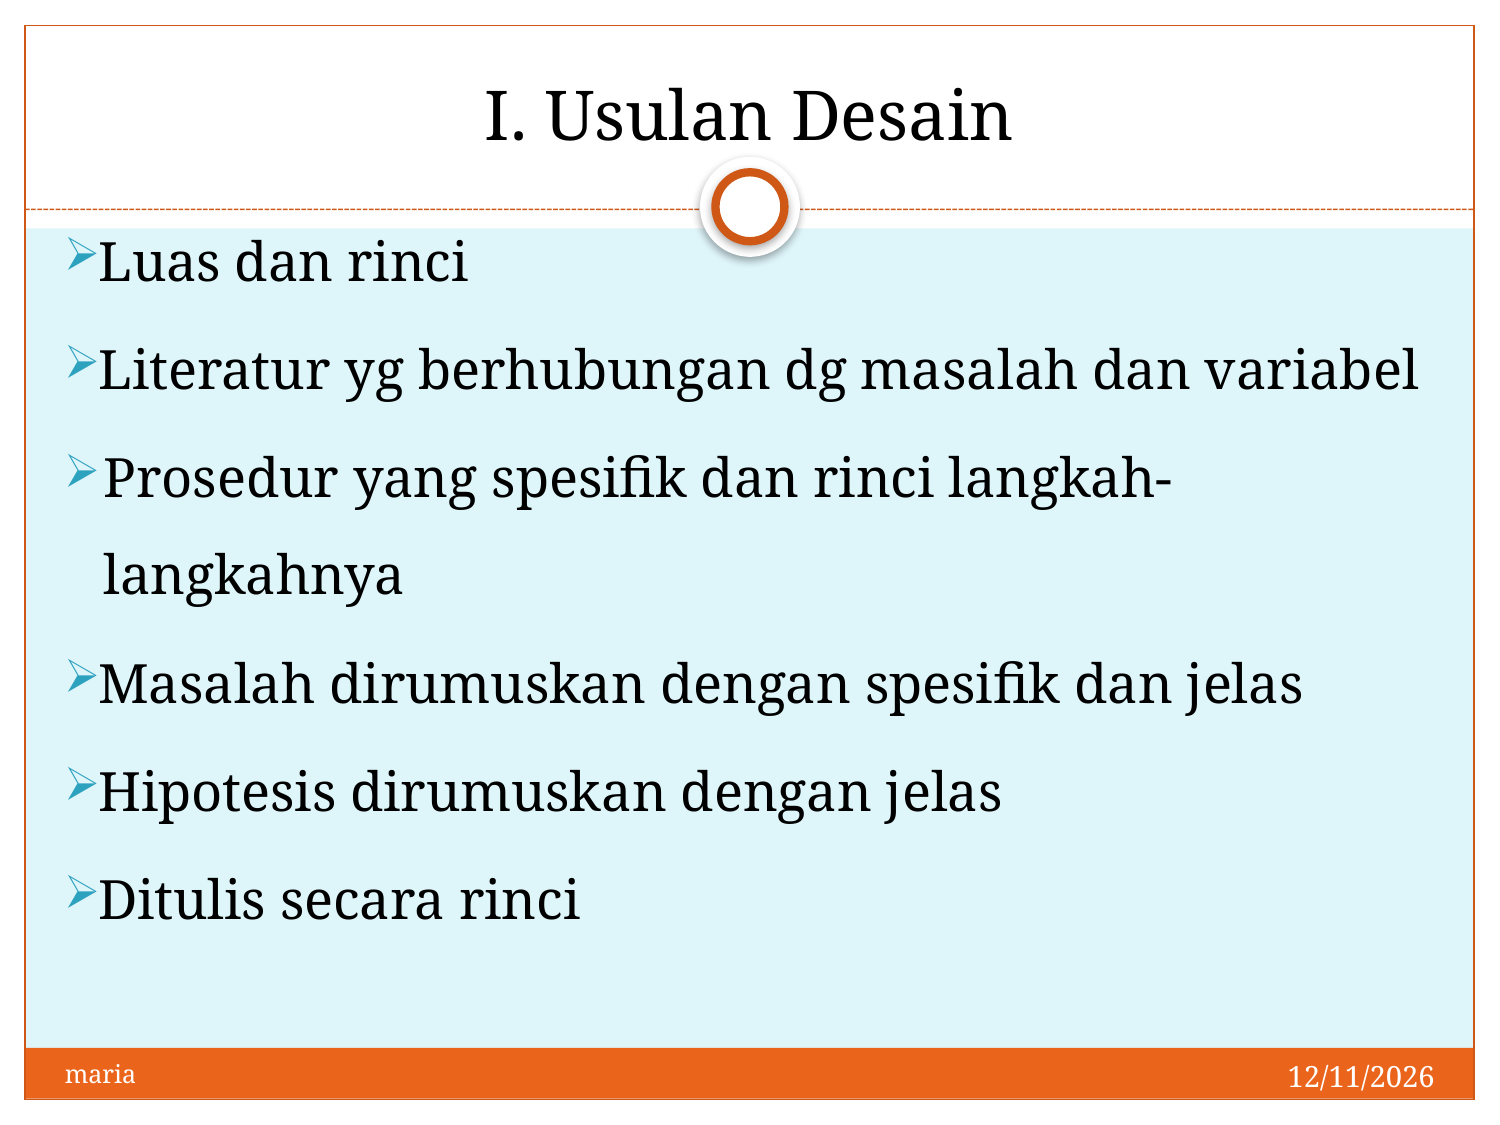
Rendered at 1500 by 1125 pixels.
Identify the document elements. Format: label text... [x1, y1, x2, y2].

list Luas dan rinci Literatur yg berhubungan dg masalah dan variabel Prosedur yang spesifik dan rinci langkah-langkahnya Masalah dirumuskan dengan spesifik dan jelas Hipotesis dirumuskan dengan jelas Ditulis secara rinci [49, 187, 1445, 1043]
title I. Usulan Desain [49, 37, 1450, 162]
footer maria [50, 1051, 638, 1112]
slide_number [950, 1050, 1450, 1111]
